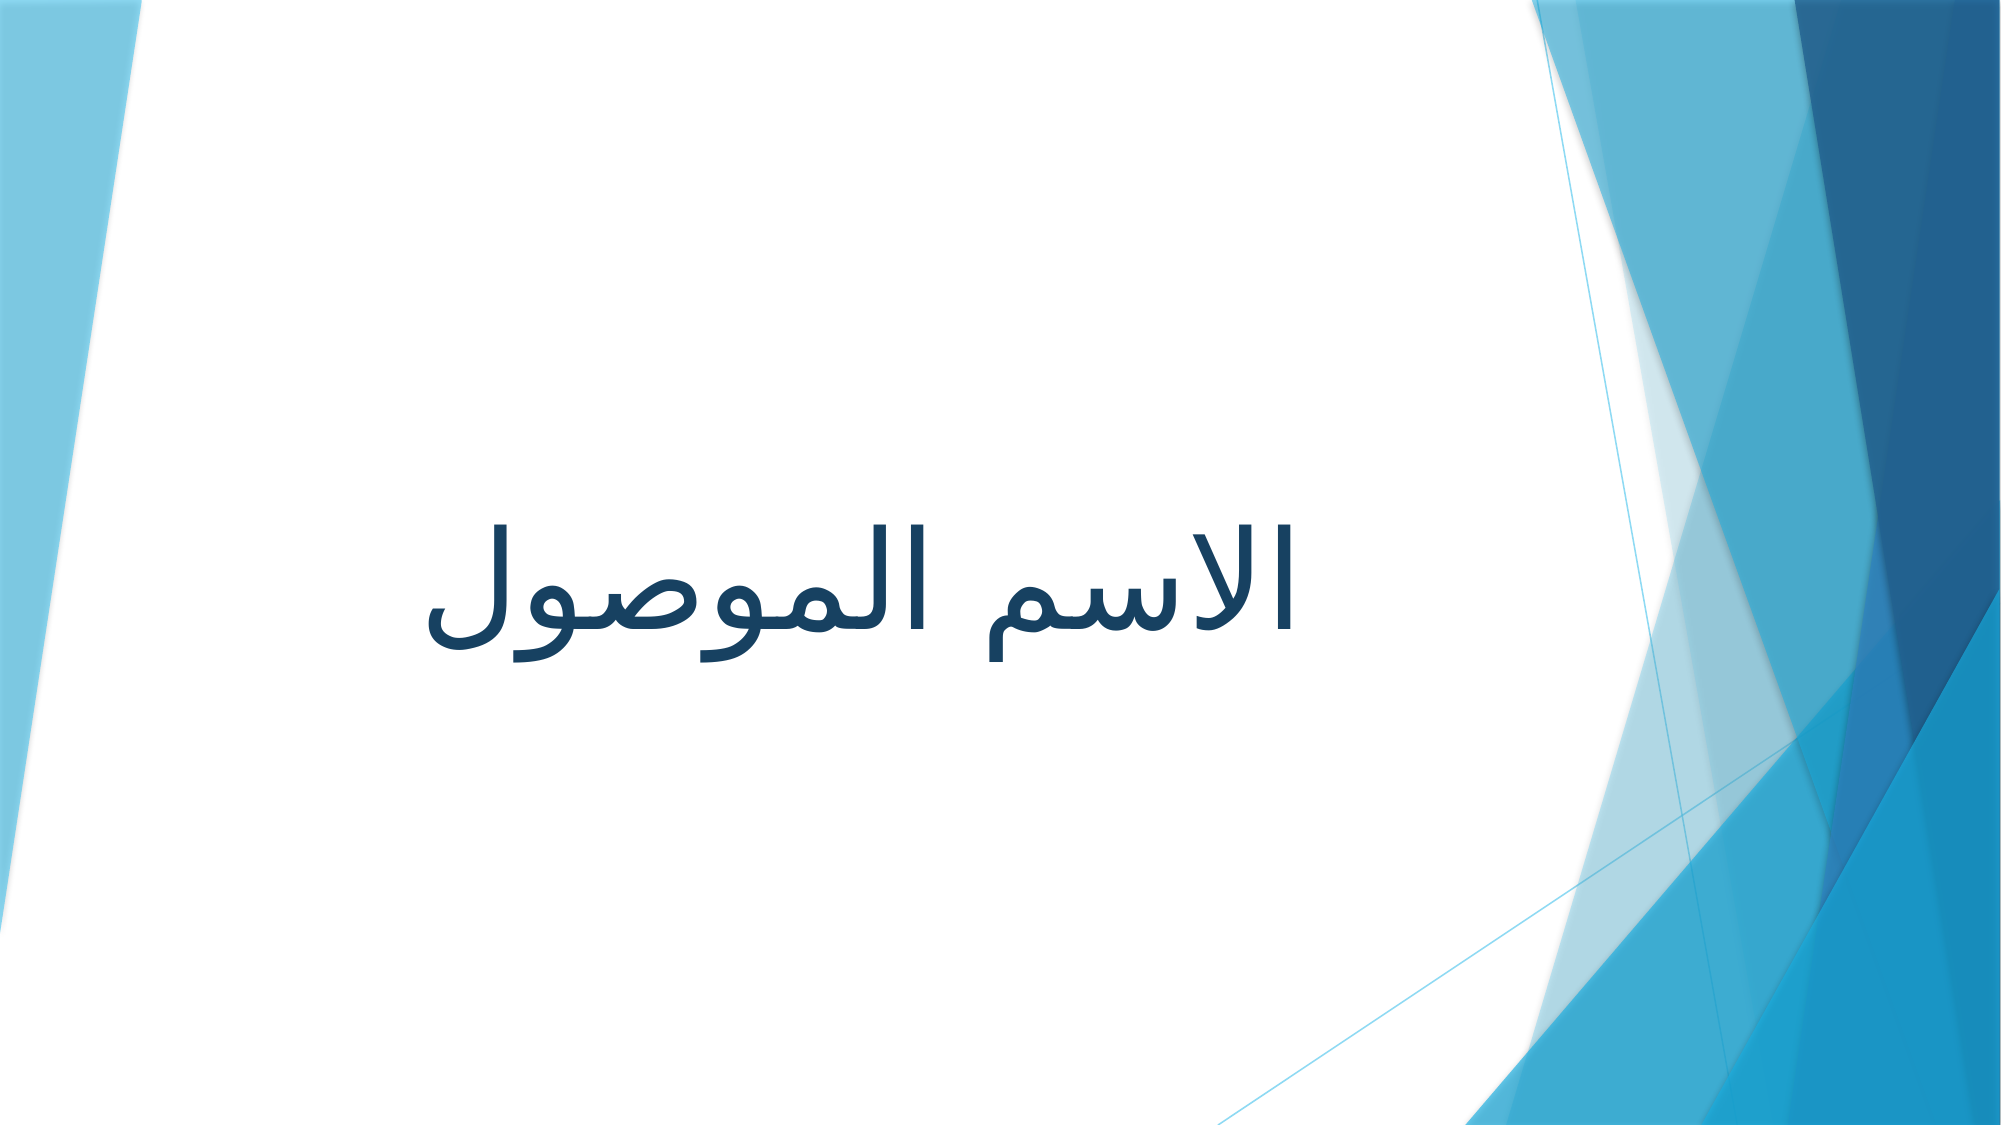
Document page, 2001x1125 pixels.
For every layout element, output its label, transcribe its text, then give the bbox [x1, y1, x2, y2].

title الاسم الموصول [247, 394, 1522, 665]
